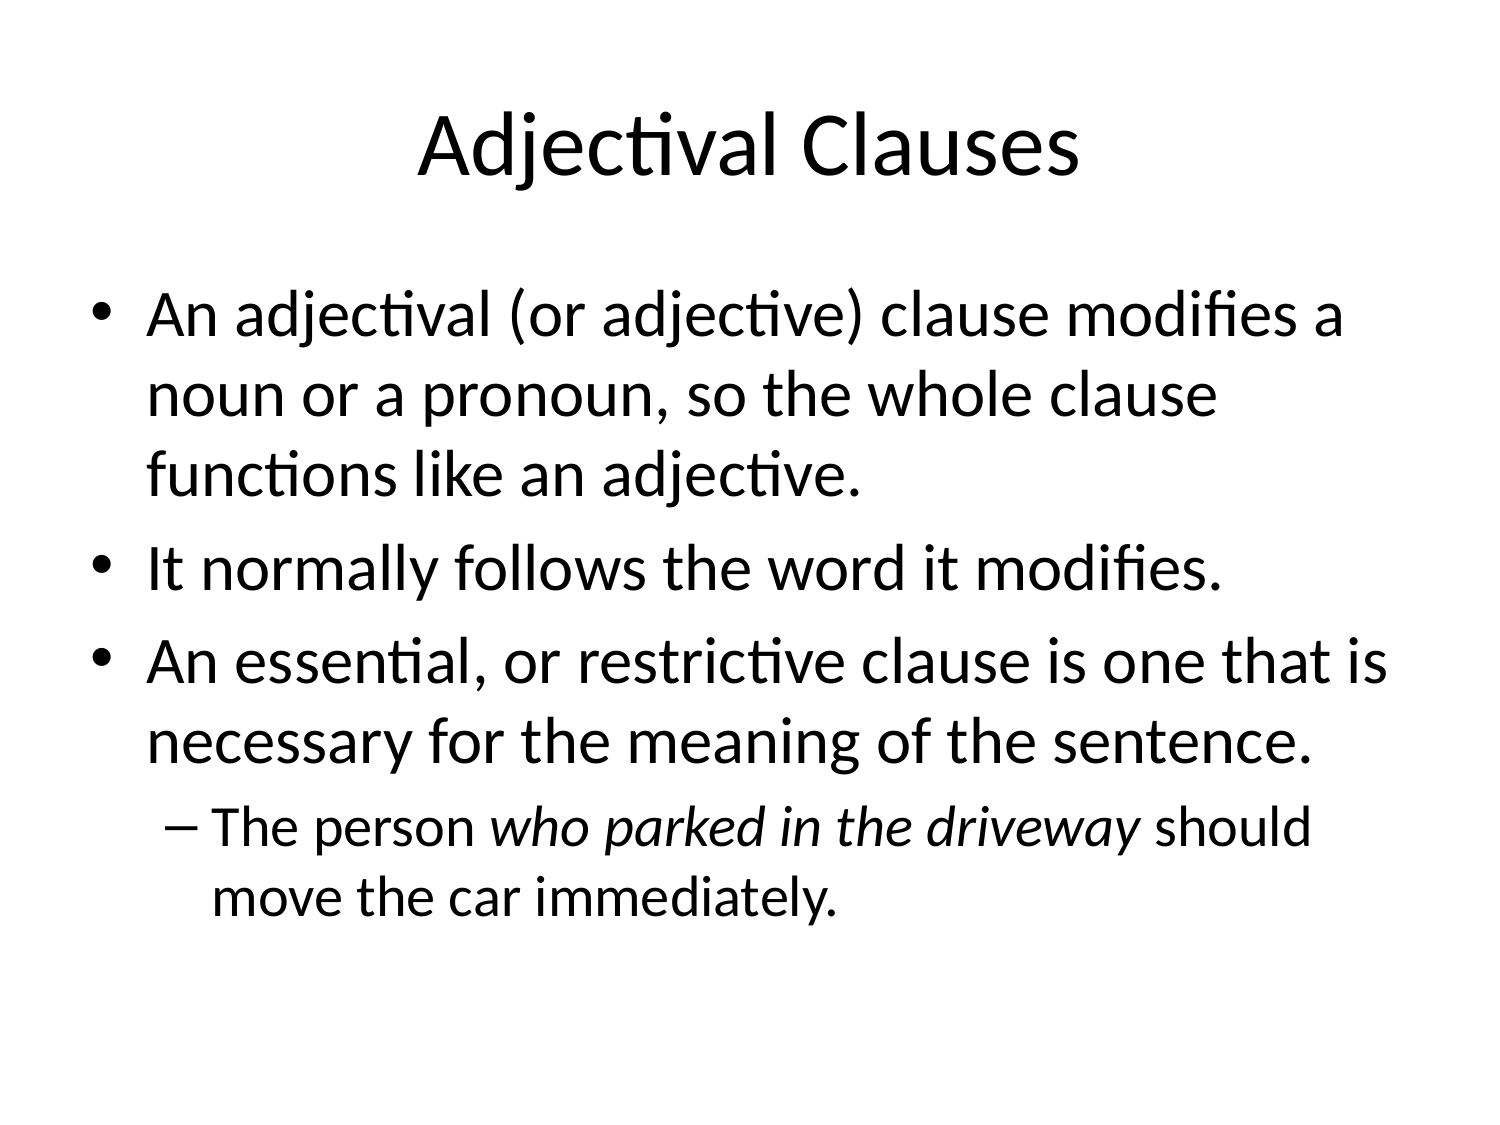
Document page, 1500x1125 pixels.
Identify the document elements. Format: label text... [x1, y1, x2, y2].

list An adjectival (or adjective) clause modifies a noun or a pronoun, so the whole clause functions like an adjective. It normally follows the word it modifies. An essential, or restrictive clause is one that is necessary for the meaning of the sentence. The person who parked in the driveway should move the car immediately. [75, 262, 1425, 1005]
title Adjectival Clauses [75, 45, 1425, 233]
